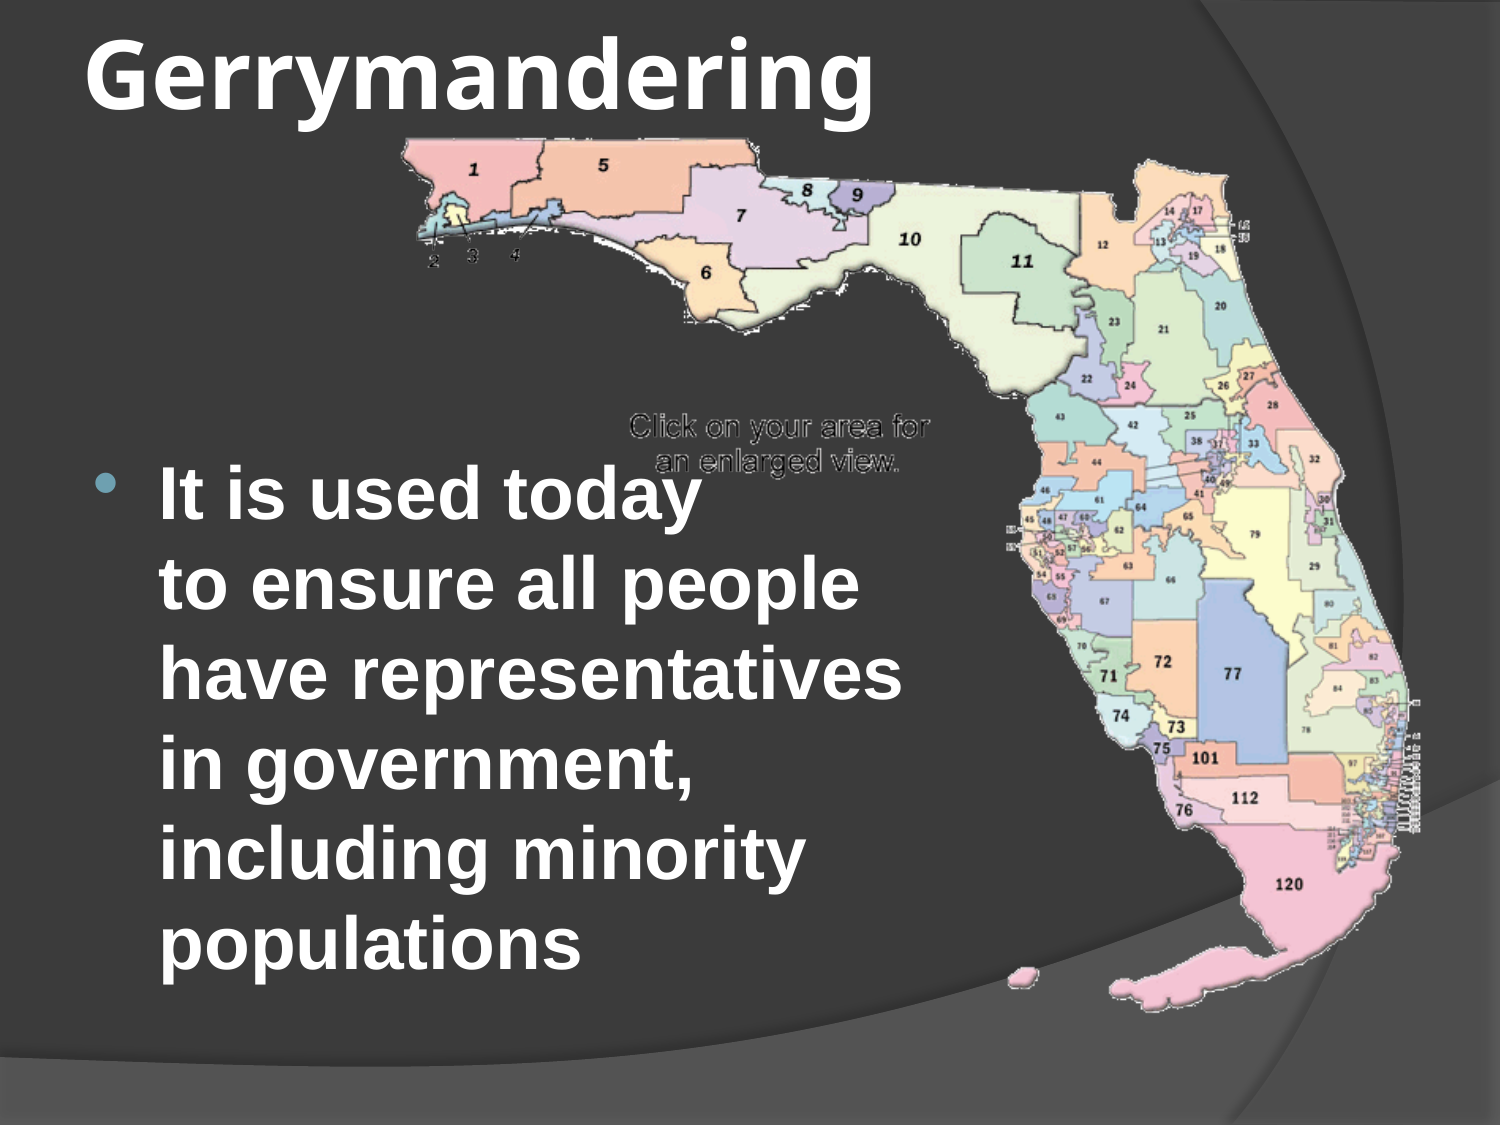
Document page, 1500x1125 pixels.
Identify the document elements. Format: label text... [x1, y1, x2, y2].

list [387, 124, 1438, 1029]
list It is used today to ensure all people have representatives in government, including minority populations [75, 437, 950, 1125]
title Gerrymandering [75, 0, 1425, 143]
